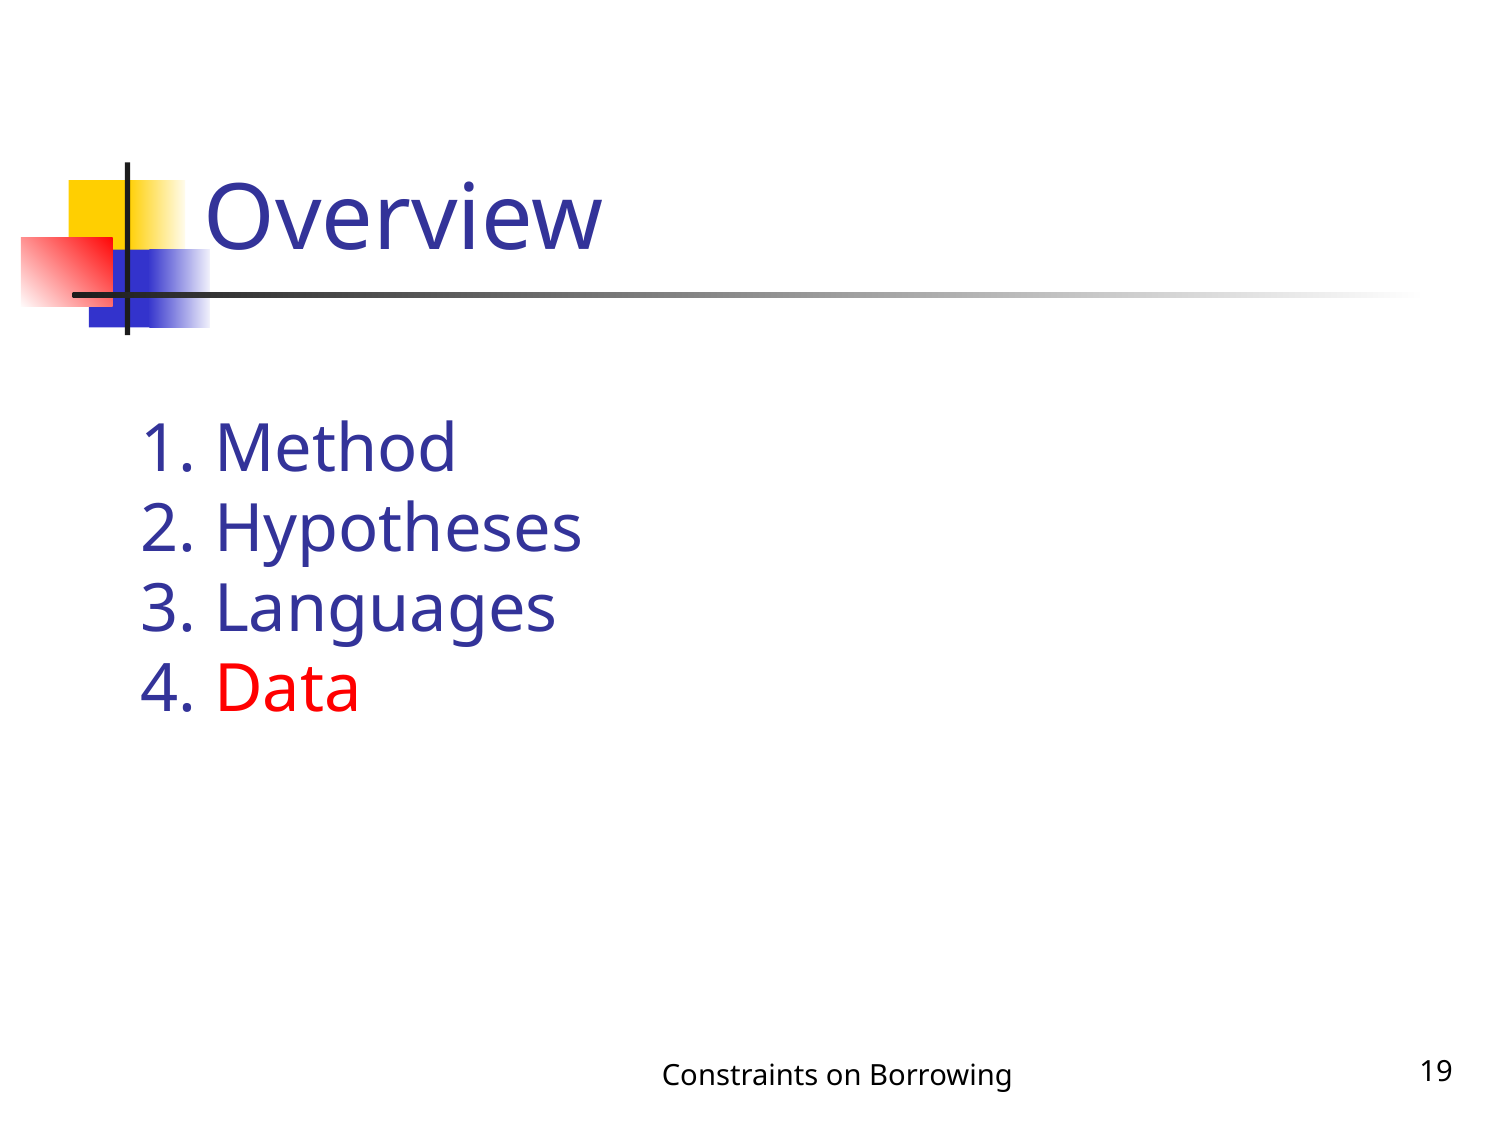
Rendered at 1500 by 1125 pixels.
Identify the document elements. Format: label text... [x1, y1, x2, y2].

footer Constraints on Borrowing [599, 1023, 1076, 1100]
text_box 1. Method 2. Hypotheses 3. Languages 4. Data [125, 397, 766, 732]
title Overview [188, 34, 1468, 276]
slide_number 19 [1154, 1023, 1468, 1100]
